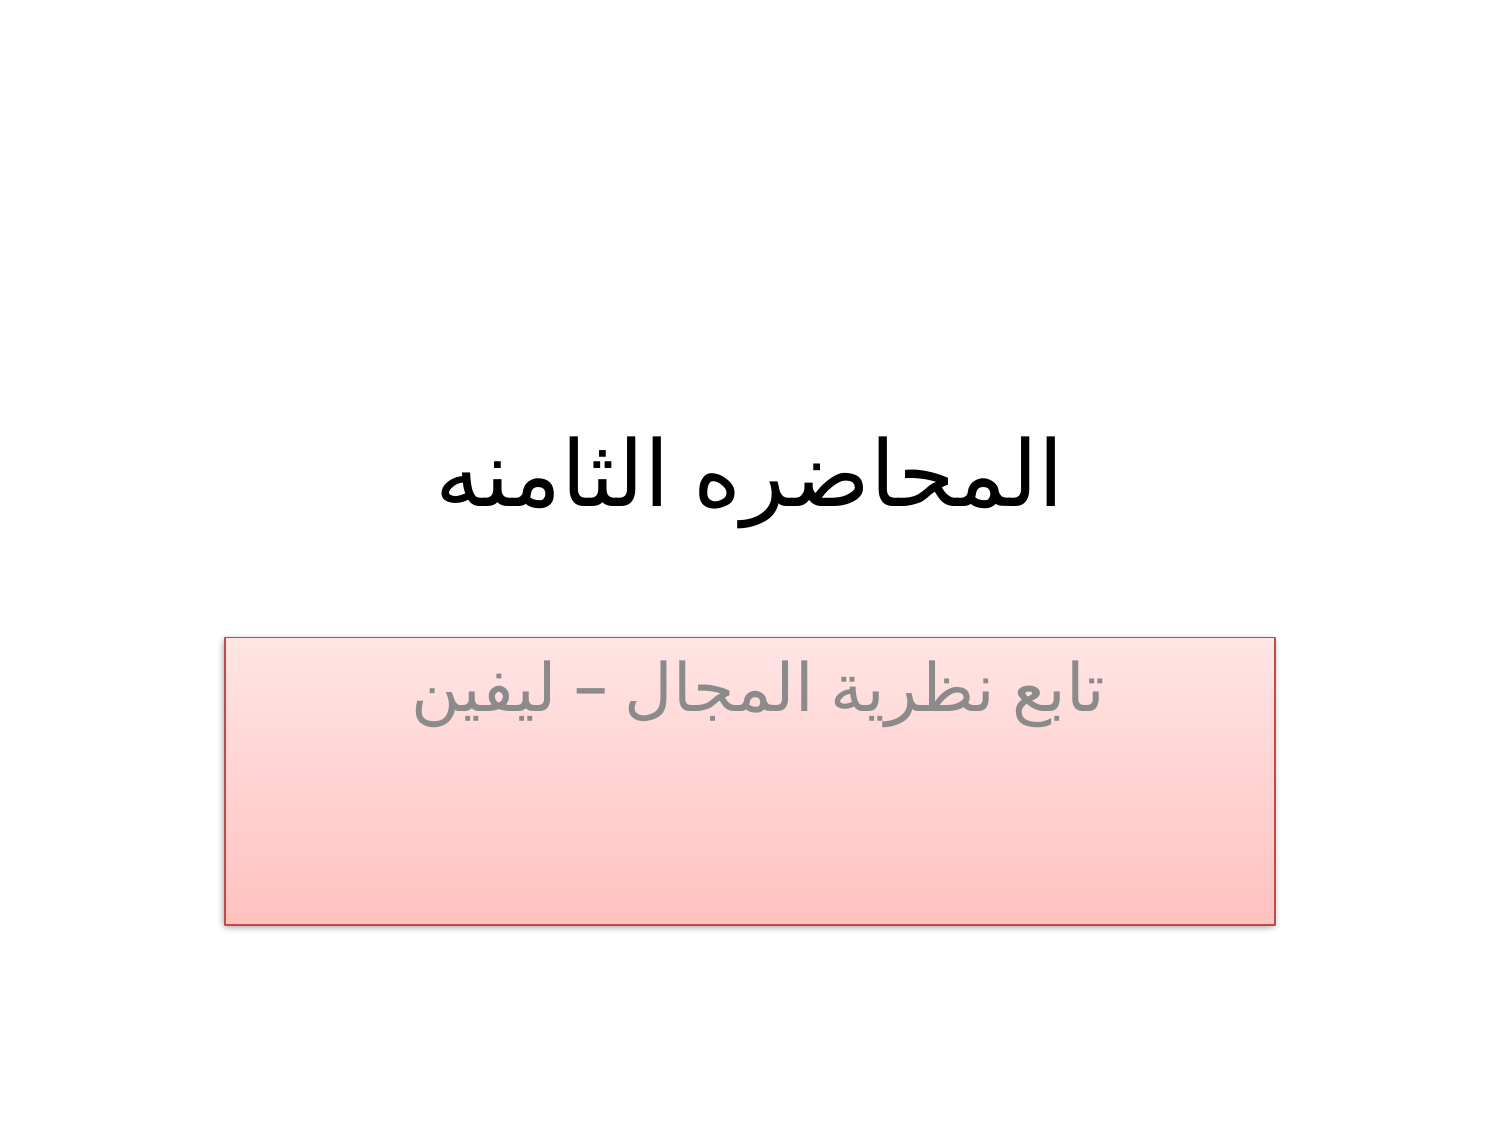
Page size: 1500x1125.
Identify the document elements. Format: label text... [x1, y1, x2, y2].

title المحاضره الثامنه [112, 349, 1388, 591]
subtitle تابع نظرية المجال – ليفين [224, 637, 1276, 926]
